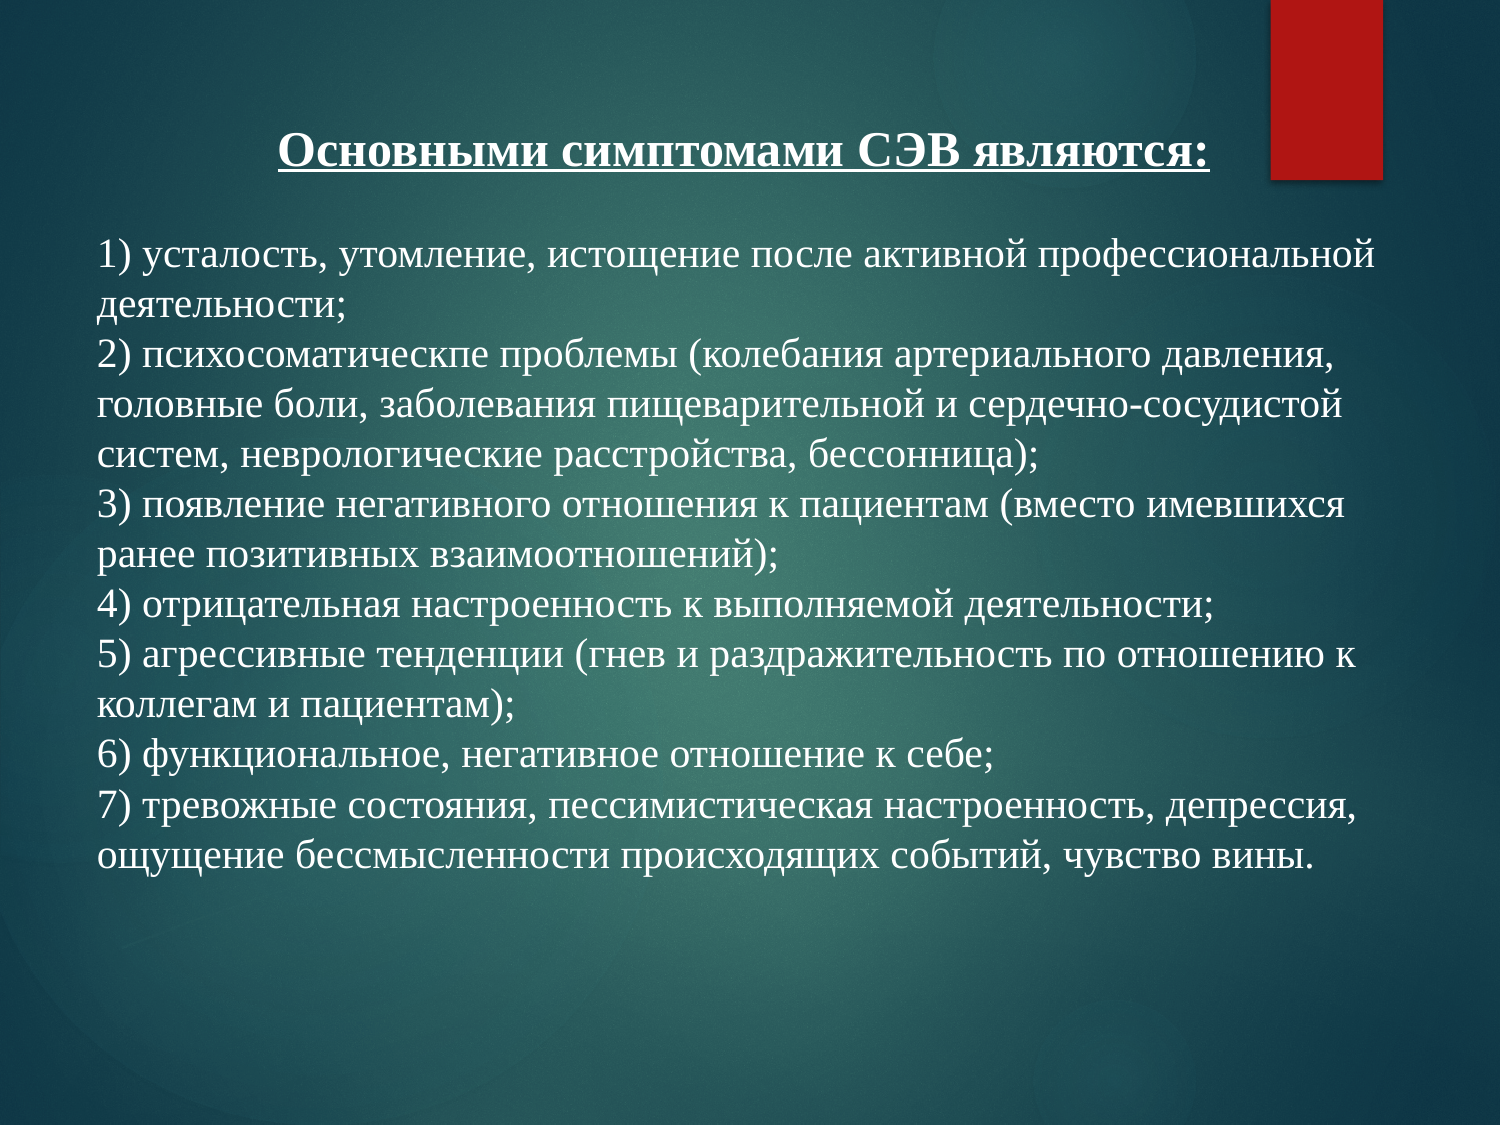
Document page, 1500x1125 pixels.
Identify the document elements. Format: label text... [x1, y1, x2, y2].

text_box Основными симптомами СЭВ являются: 1) усталость, утомление, истощение после активной профессиональной деятельности; 2) психосоматическпе проблемы (колебания артериального давления, головные боли, заболевания пищеварительной и сердечно-сосудистой систем, неврологические расстройства, бессонница); 3) появление негативного отношения к пациентам (вместо имевшихся ранее позитивных взаимоотношений); 4) отрицательная настроенность к выполняемой деятельности; 5) агрессивные тенденции (гнев и раздражительность по отношению к коллегам и пациентам); 6) функциональное, негативное отношение к себе; 7) тревожные состояния, пессимистическая настроенность, депрессия, ощущение бессмысленности происходящих событий, чувство вины. [81, 58, 1407, 1019]
